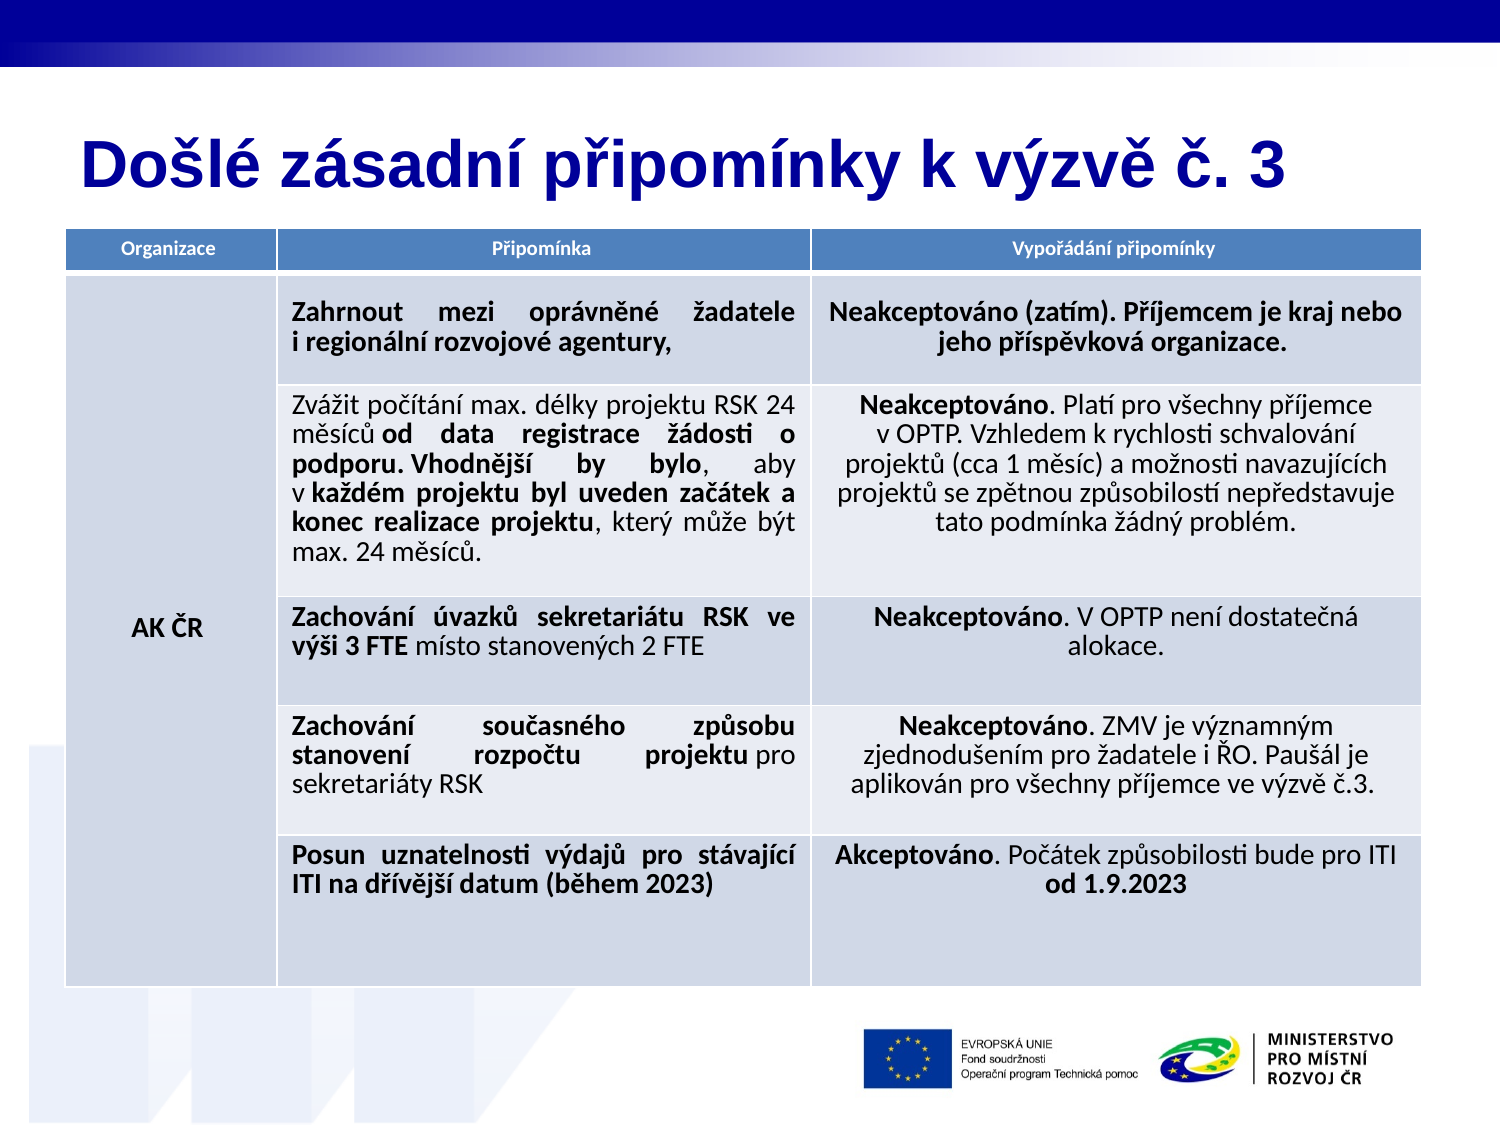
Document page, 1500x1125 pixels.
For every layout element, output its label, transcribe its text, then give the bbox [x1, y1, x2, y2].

table_cell Posun uznatelnosti výdajů pro stávající ITI na dřívější datum (během 2023) [278, 836, 810, 986]
table_cell Neakceptováno. Platí pro všechny příjemce v OPTP. Vzhledem k rychlosti schvalování projektů (cca 1 měsíc) a možnosti navazujících projektů se zpětnou způsobilostí nepředstavuje tato podmínka žádný problém. [812, 386, 1421, 596]
table_header Připomínka [278, 229, 810, 270]
table_cell Zachování současného způsobu stanovení rozpočtu projektu pro sekretariáty RSK [278, 706, 810, 834]
table_cell Neakceptováno (zatím). Příjemcem je kraj nebo jeho příspěvková organizace. [812, 276, 1421, 384]
table_header Vypořádání připomínky [812, 229, 1421, 270]
table_cell Zahrnout mezi oprávněné žadatele i regionální rozvojové agentury, [278, 276, 810, 384]
table_cell Zvážit počítání max. délky projektu RSK 24 měsíců od data registrace žádosti o podporu. Vhodnější by bylo, aby v každém projektu byl uveden začátek a konec realizace projektu, který může být max. 24 měsíců. [278, 386, 810, 596]
title Došlé zásadní připomínky k výzvě č. 3 [64, 113, 1425, 197]
table_cell Akceptováno. Počátek způsobilosti bude pro ITI od 1.9.2023 [812, 836, 1421, 986]
table_header Organizace [66, 229, 276, 270]
table_cell Zachování úvazků sekretariátu RSK ve výši 3 FTE místo stanovených 2 FTE [278, 597, 810, 705]
picture [29, 302, 1412, 1125]
table_cell AK ČR [66, 276, 276, 986]
table_cell Neakceptováno. ZMV je významným zjednodušením pro žadatele i ŘO. Paušál je aplikován pro všechny příjemce ve výzvě č.3. [812, 706, 1421, 834]
table_cell Neakceptováno. V OPTP není dostatečná alokace. [812, 597, 1421, 705]
